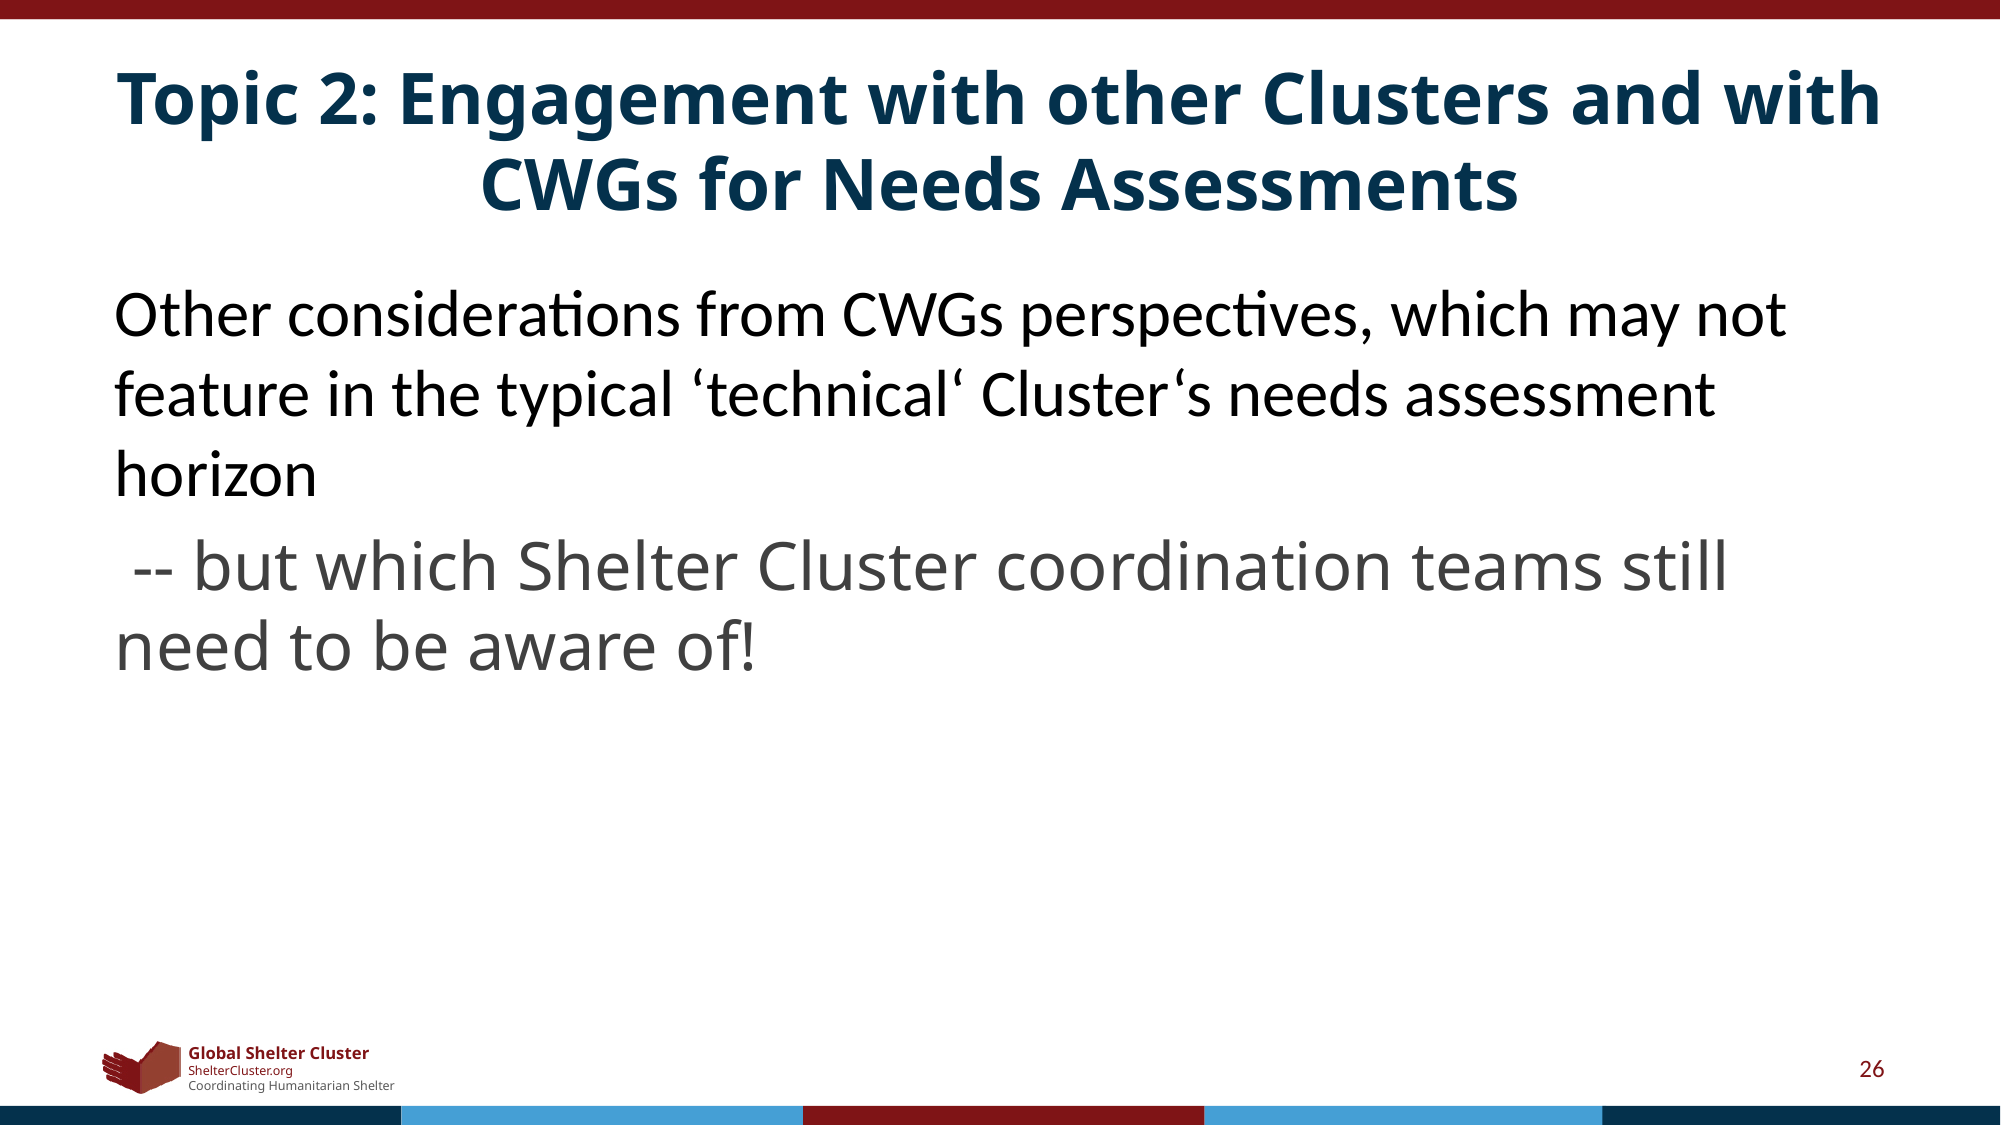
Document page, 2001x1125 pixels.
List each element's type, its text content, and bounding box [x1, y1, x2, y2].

slide_number 26 [1433, 1037, 1900, 1098]
list Other considerations from CWGs perspectives, which may not feature in the typical ‘technical‘ Cluster‘s needs assessment horizon -- but which Shelter Cluster coordination teams still need to be aware of! [99, 262, 1900, 1005]
picture [102, 1041, 181, 1094]
title Topic 2: Engagement with other Clusters and with CWGs for Needs Assessments [99, 45, 1900, 233]
